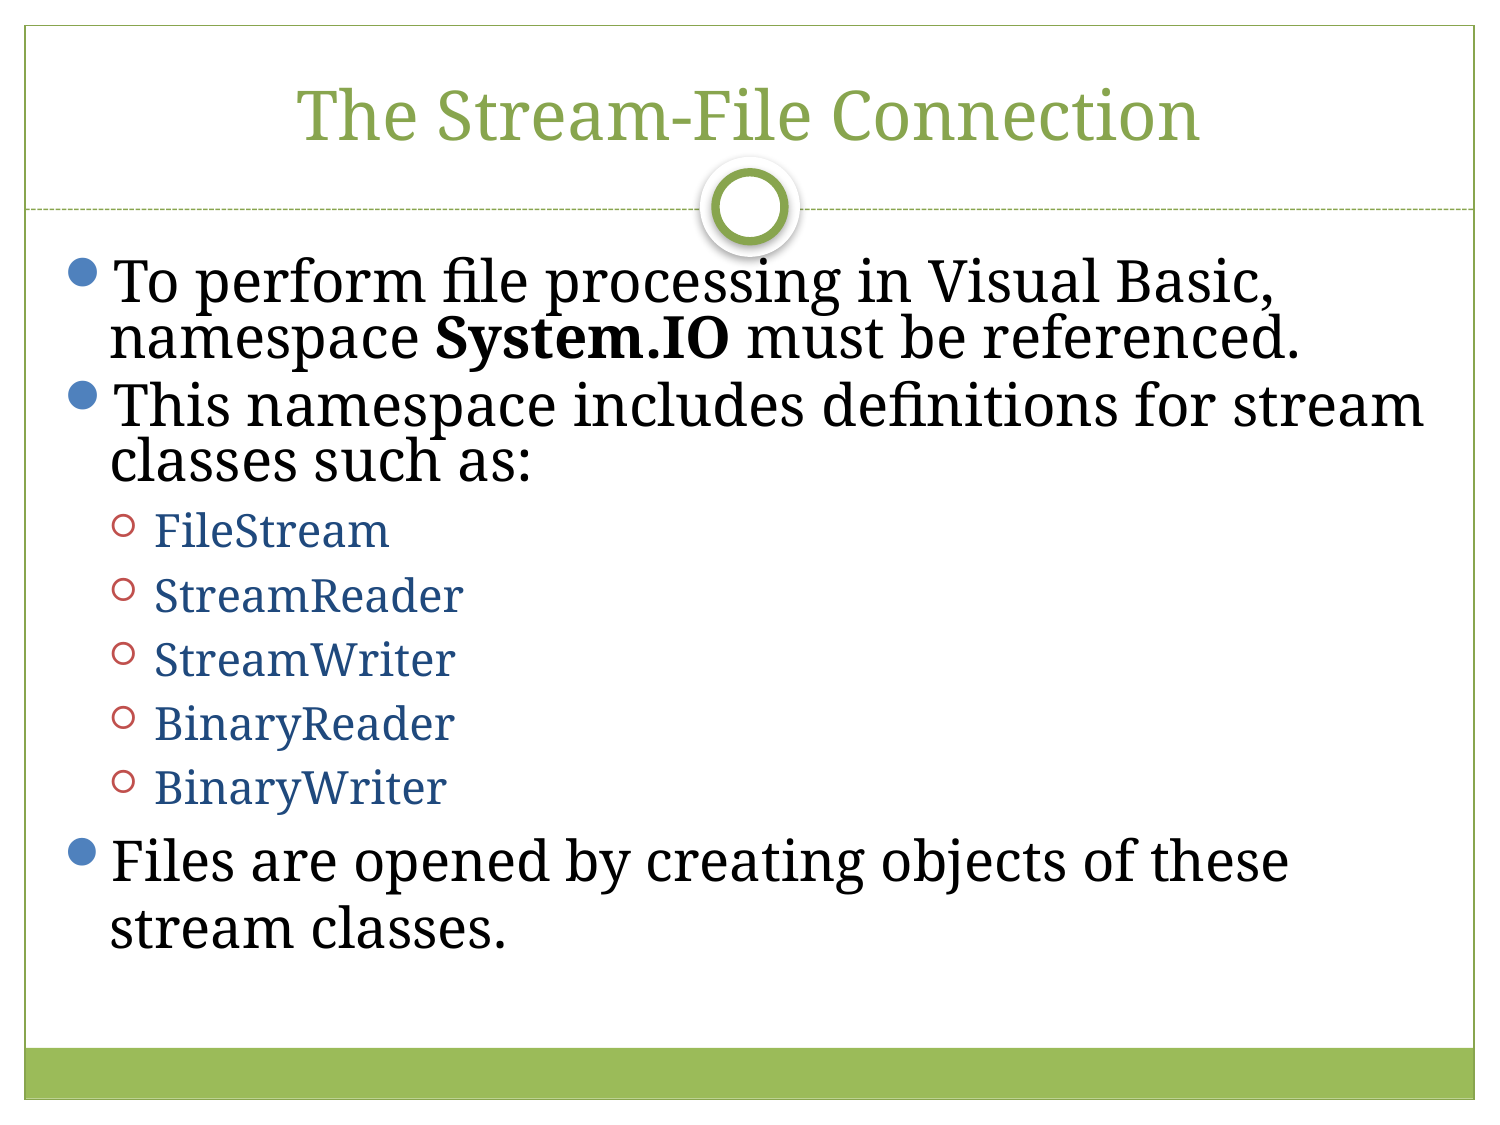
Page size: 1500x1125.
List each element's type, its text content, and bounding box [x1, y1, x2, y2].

title The Stream-File Connection [49, 37, 1450, 162]
list To perform file processing in Visual Basic, namespace System.IO must be referenced. This namespace includes definitions for stream classes such as: FileStream StreamReader StreamWriter BinaryReader BinaryWriter Files are opened by creating objects of these stream classes. [49, 250, 1445, 1001]
